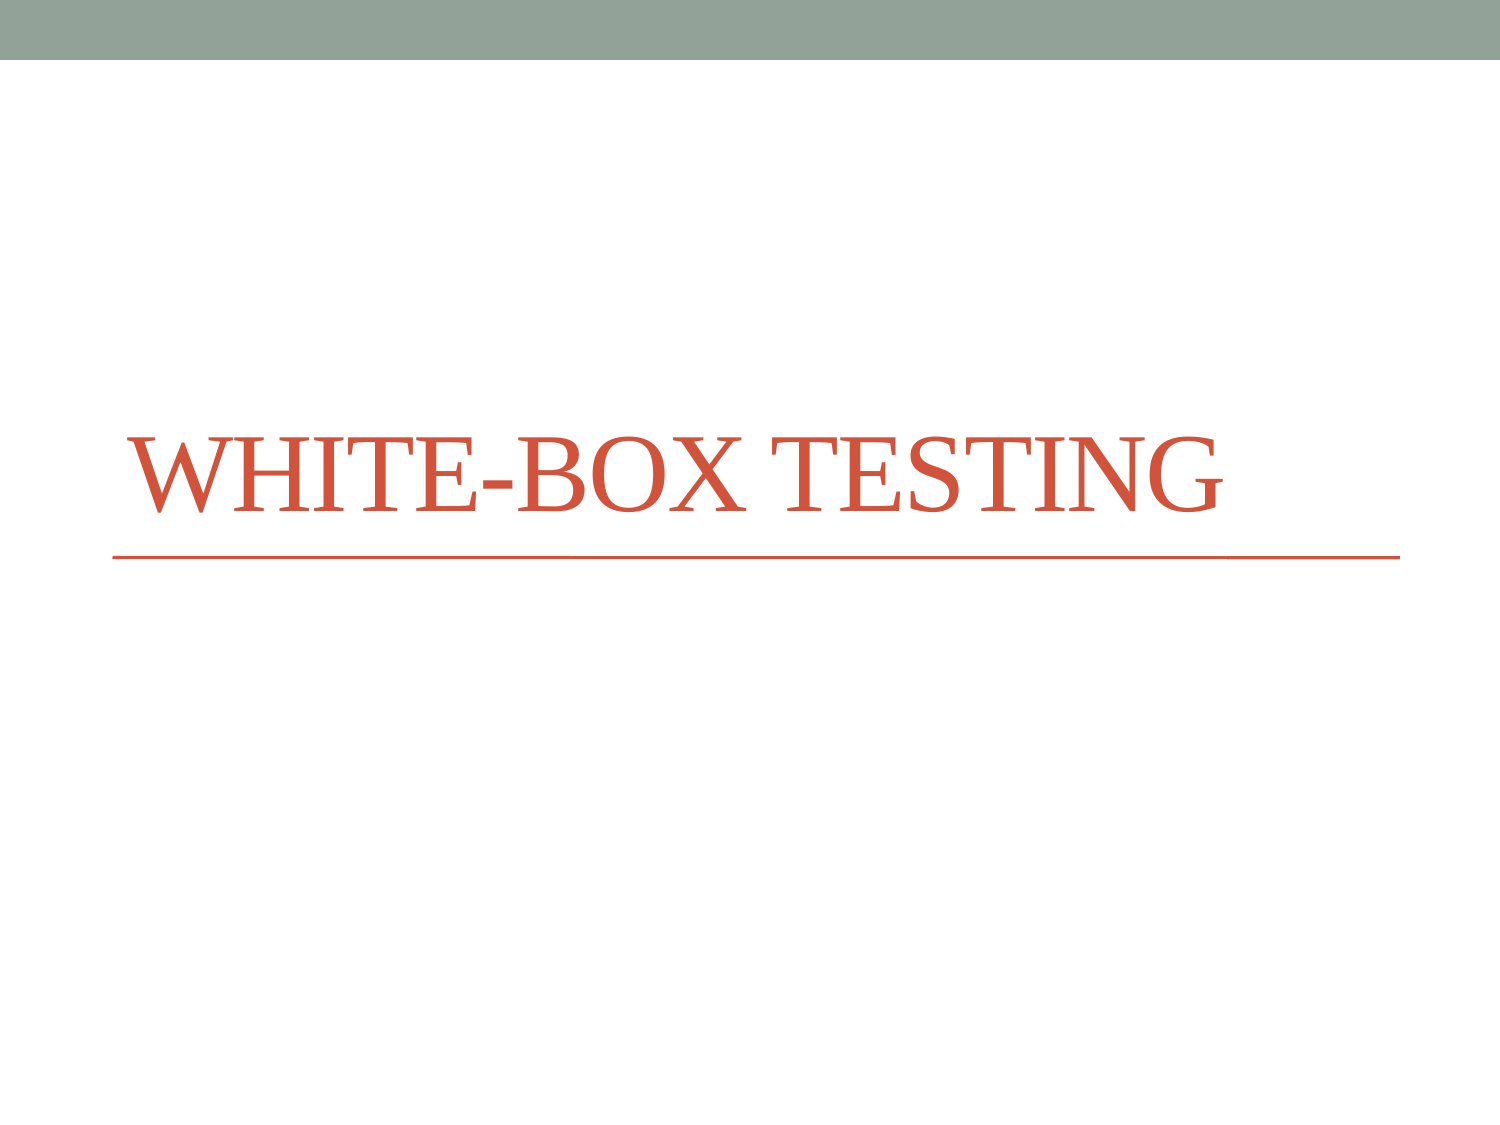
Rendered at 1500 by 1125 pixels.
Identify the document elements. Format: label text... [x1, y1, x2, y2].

title White-box Testing [112, 224, 1400, 542]
